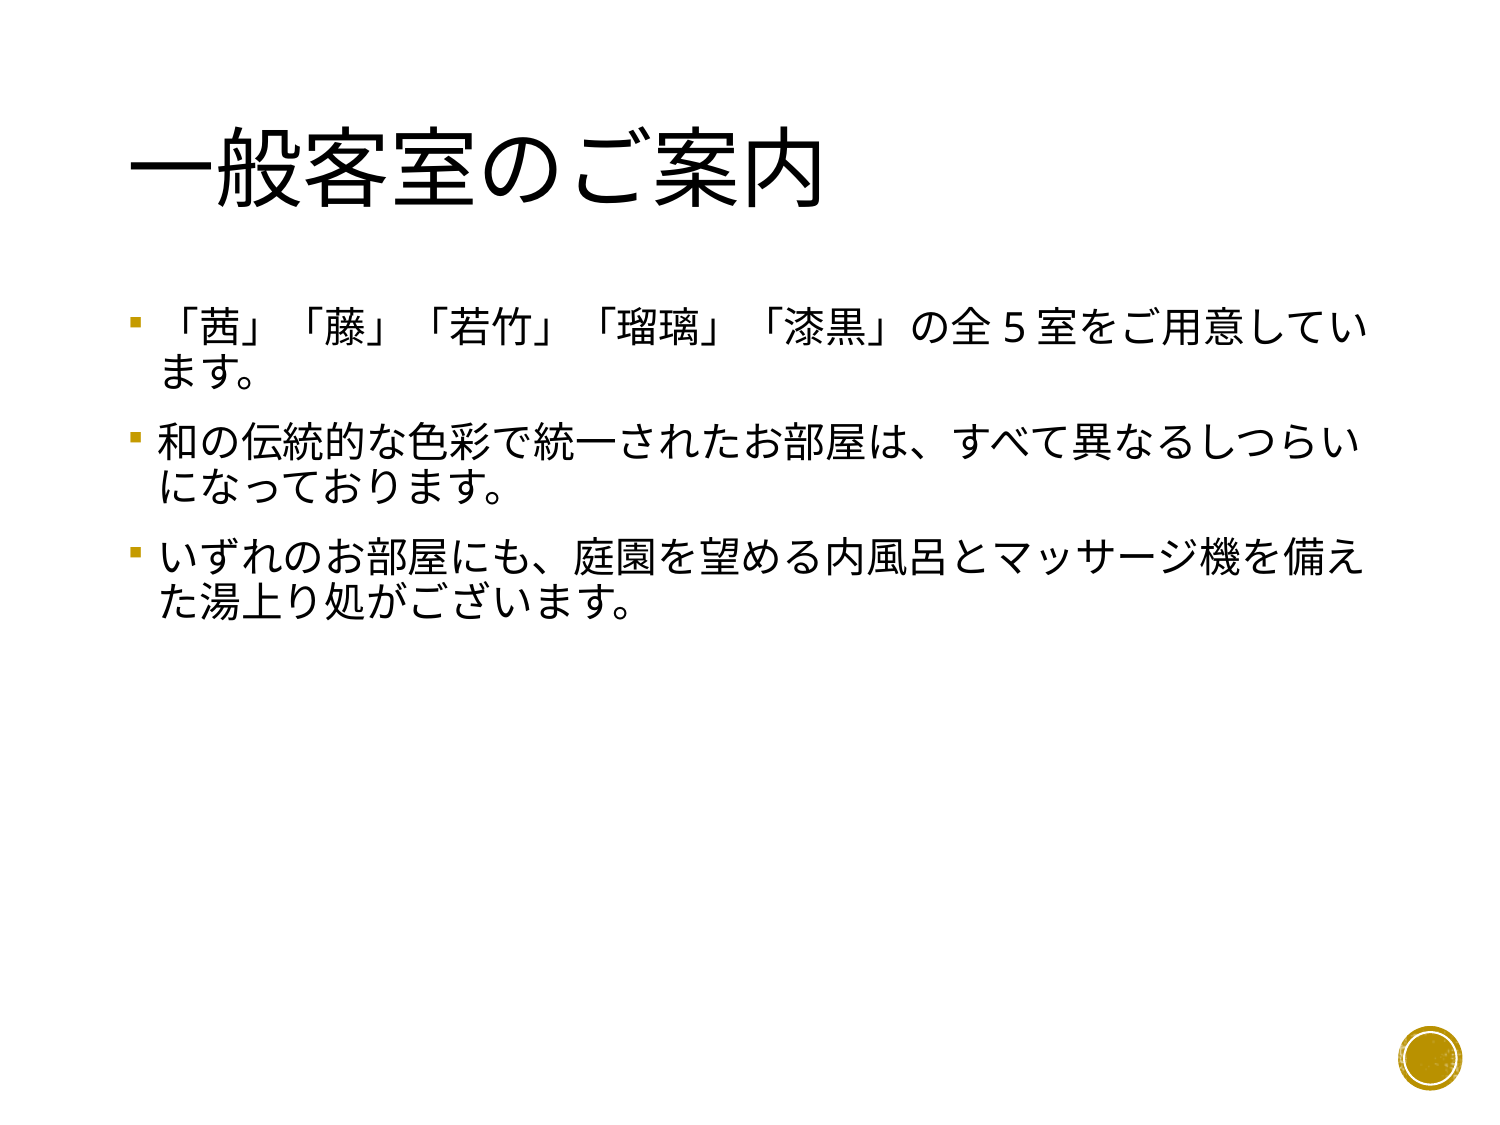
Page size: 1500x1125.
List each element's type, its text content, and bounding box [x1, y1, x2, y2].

title 一般客室のご案内 [112, 79, 1388, 265]
list 「茜」「藤」「若竹」「瑠璃」「漆黒」の全5室をご用意しています。 和の伝統的な色彩で統一されたお部屋は、すべて異なるしつらいになっております。 いずれのお部屋にも、庭園を望める内風呂とマッサージ機を備えた湯上り処がございます。 [112, 299, 1388, 691]
